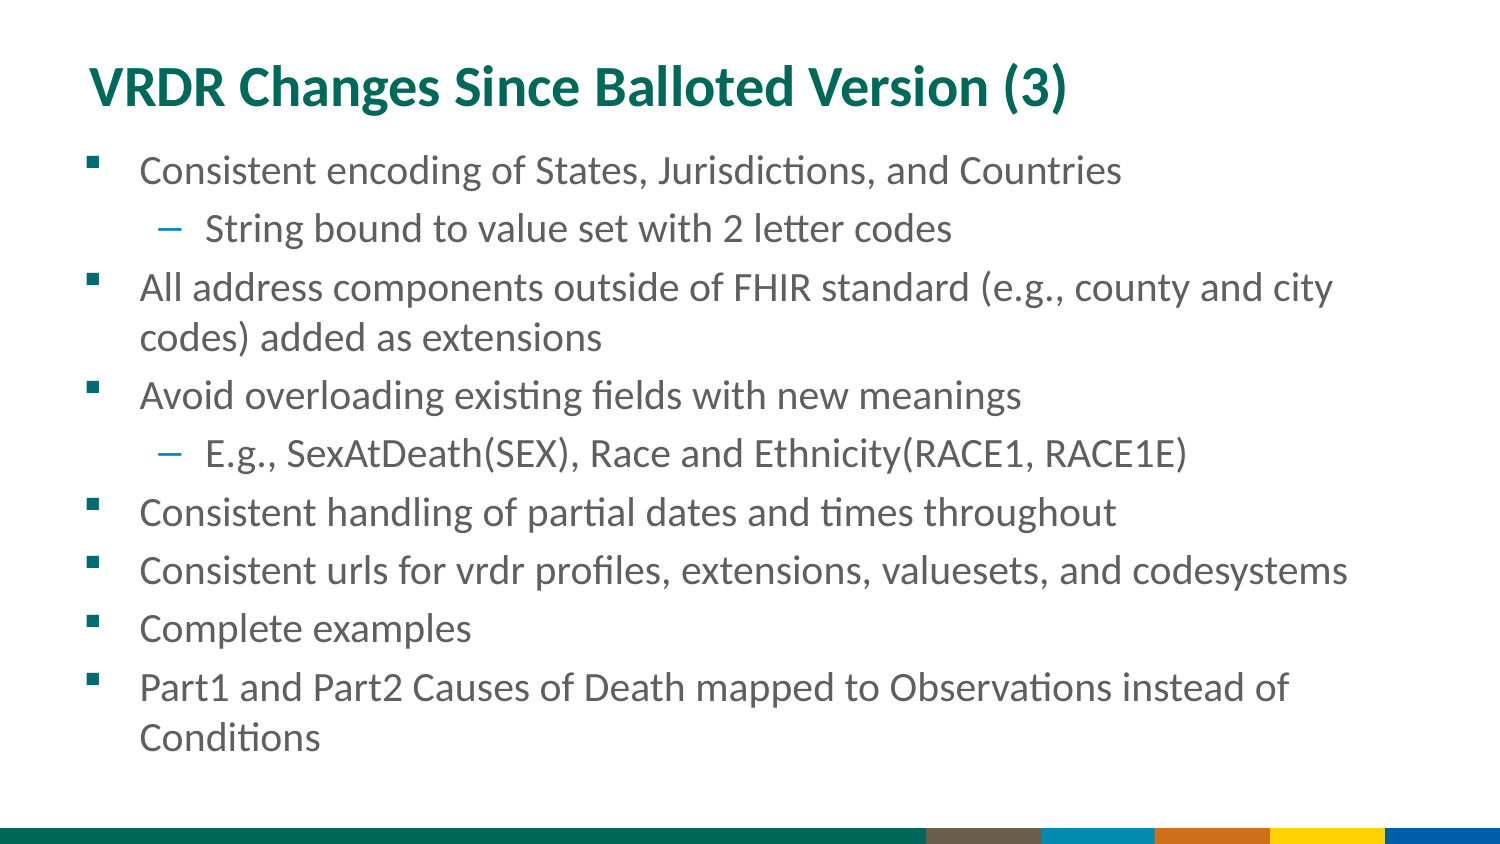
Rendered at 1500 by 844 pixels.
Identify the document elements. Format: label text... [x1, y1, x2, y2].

title VRDR Changes Since Balloted Version (3) [75, 33, 1425, 126]
picture [1154, 828, 1500, 844]
list Consistent encoding of States, Jurisdictions, and Countries String bound to value set with 2 letter codes All address components outside of FHIR standard (e.g., county and city codes) added as extensions Avoid overloading existing fields with new meanings E.g., SexAtDeath(SEX), Race and Ethnicity(RACE1, RACE1E) Consistent handling of partial dates and times throughout Consistent urls for vrdr profiles, extensions, valuesets, and codesystems Complete examples Part1 and Part2 Causes of Death mapped to Observations instead of Conditions [68, 135, 1419, 684]
picture [0, 828, 1042, 844]
